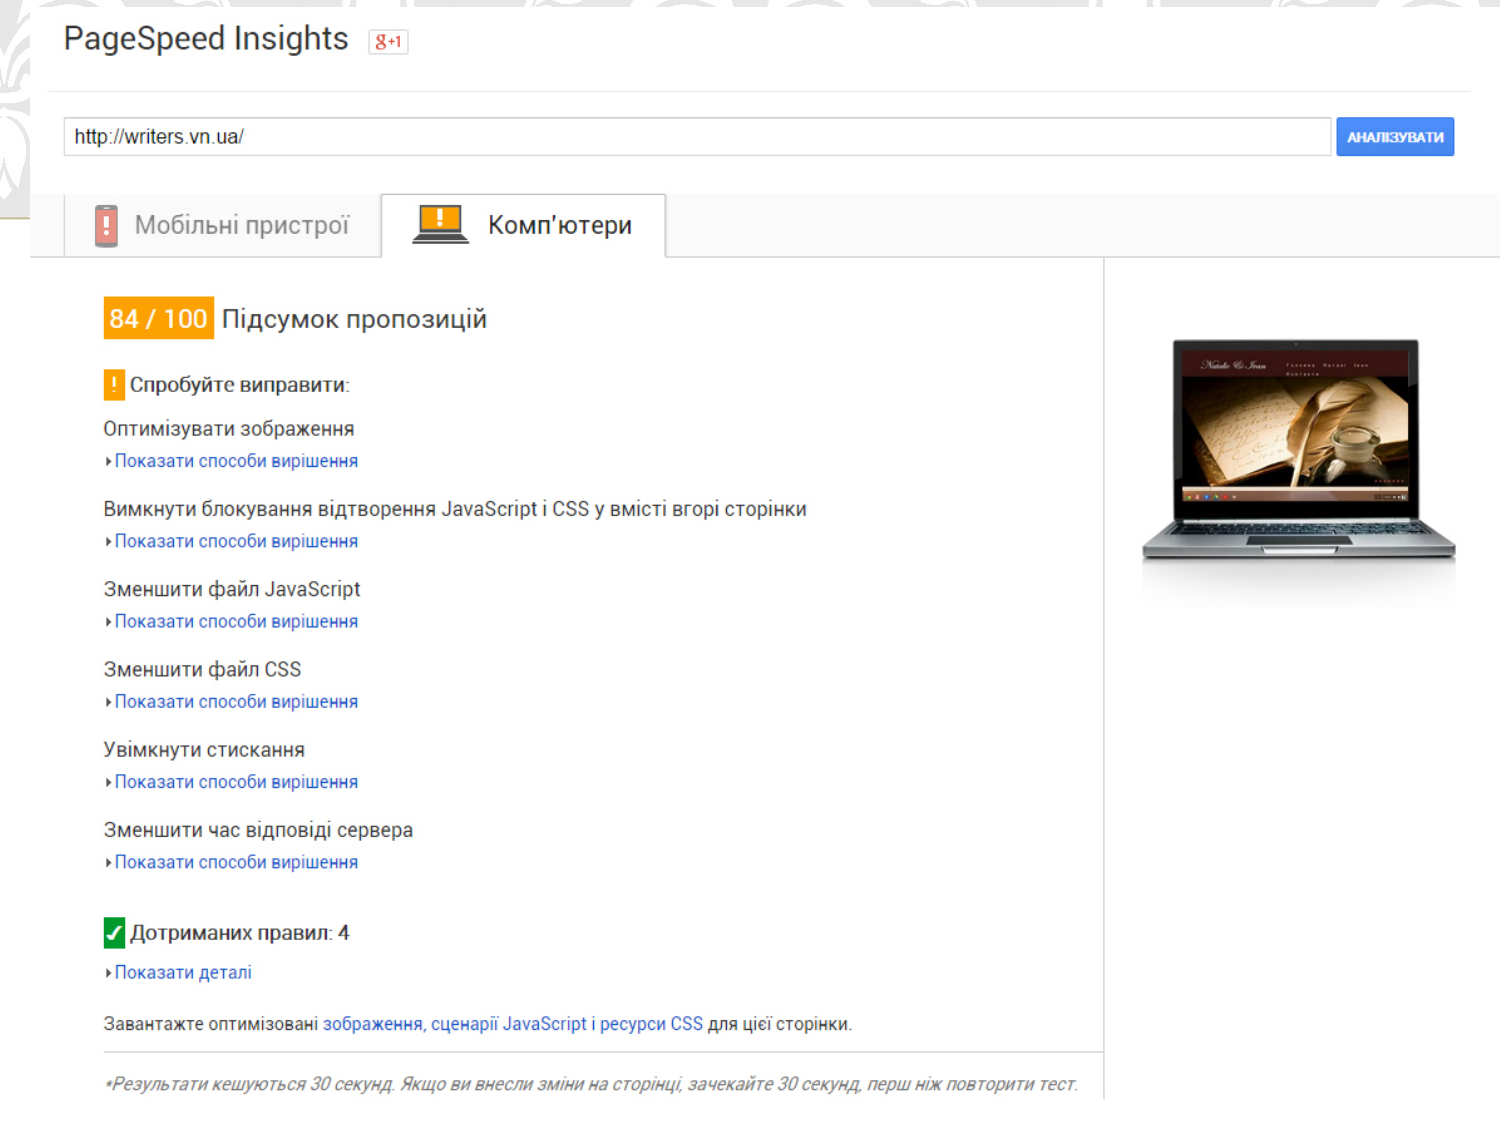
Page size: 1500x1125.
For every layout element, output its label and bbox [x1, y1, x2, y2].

list [30, 6, 1500, 1118]
